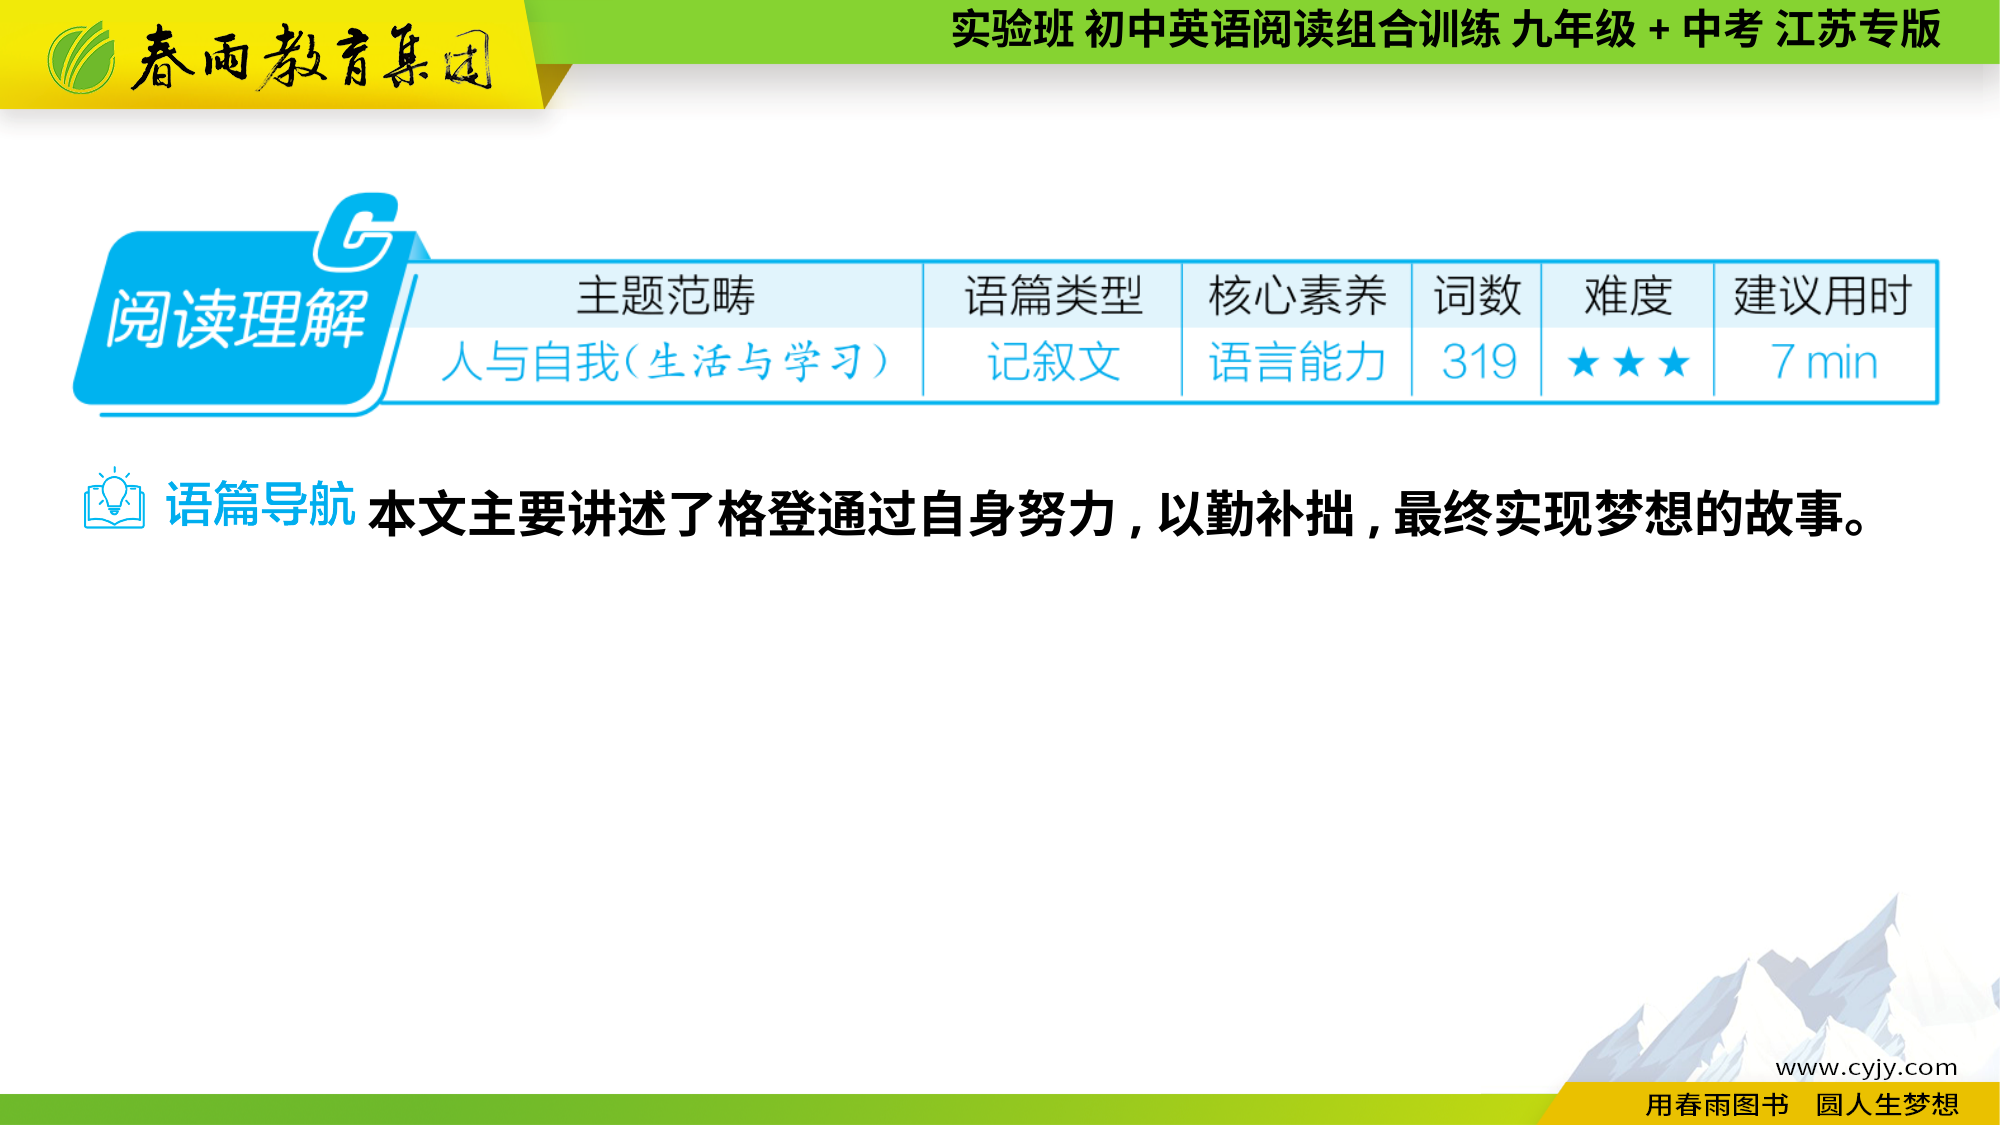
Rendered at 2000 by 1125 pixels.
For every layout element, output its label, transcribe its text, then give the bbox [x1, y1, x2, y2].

picture [0, 0, 2000, 1125]
list 本文主要讲述了格登通过自身努力,以勤补拙,最终实现梦想的故事。 [59, 444, 1944, 540]
